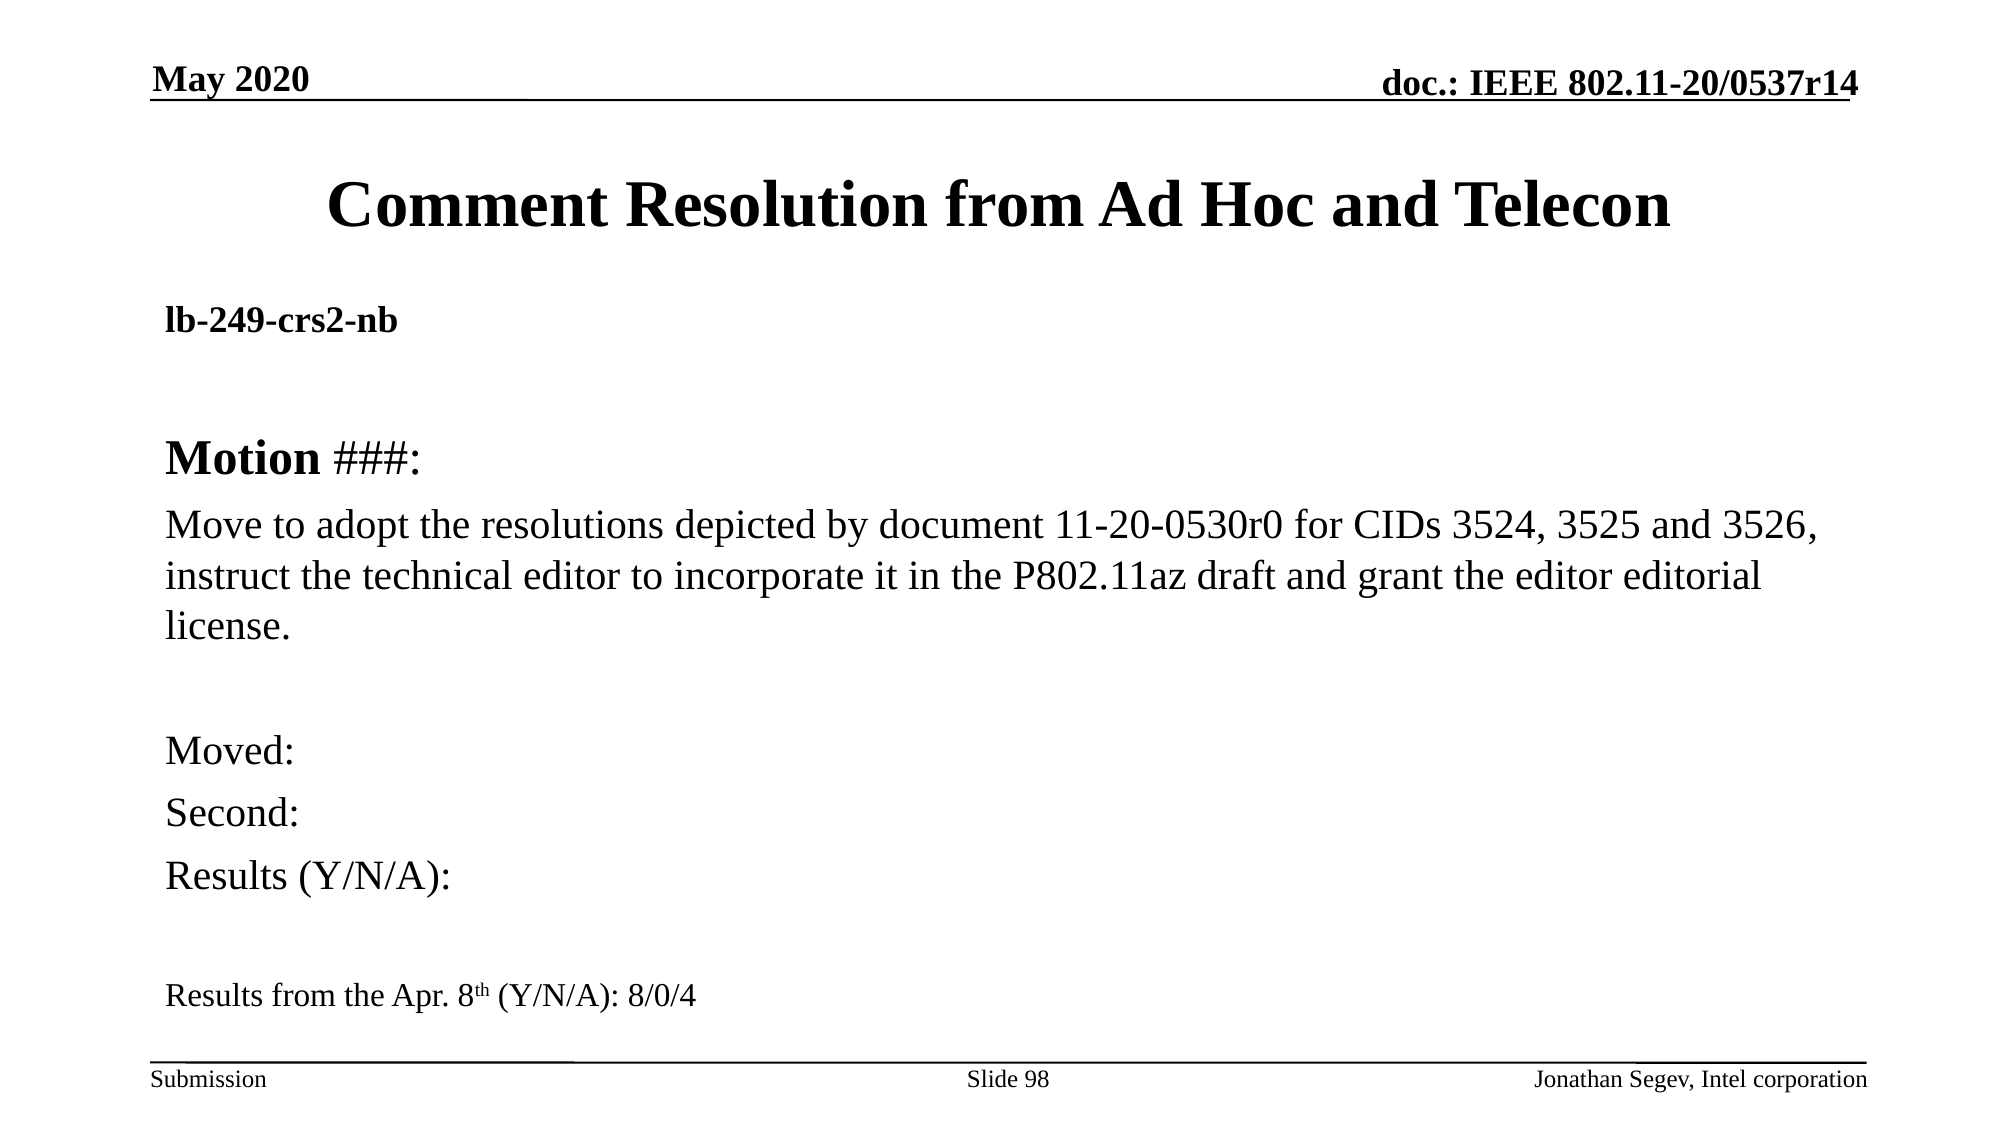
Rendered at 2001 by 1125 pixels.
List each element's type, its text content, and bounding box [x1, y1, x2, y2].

list lb-249-crs2-nb Motion ###: Move to adopt the resolutions depicted by document 11-20-0530r0 for CIDs 3524, 3525 and 3526, instruct the technical editor to incorporate it in the P802.11az draft and grant the editor editorial license. Moved: Second: Results (Y/N/A): Results from the Apr. 8th (Y/N/A): 8/0/4 [149, 286, 1850, 1000]
slide_number Slide 98 [950, 1061, 1067, 1123]
title Comment Resolution from Ad Hoc and Telecon [149, 112, 1850, 286]
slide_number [152, 54, 563, 100]
footer Jonathan Segev, Intel corporation [1171, 1061, 1869, 1093]
